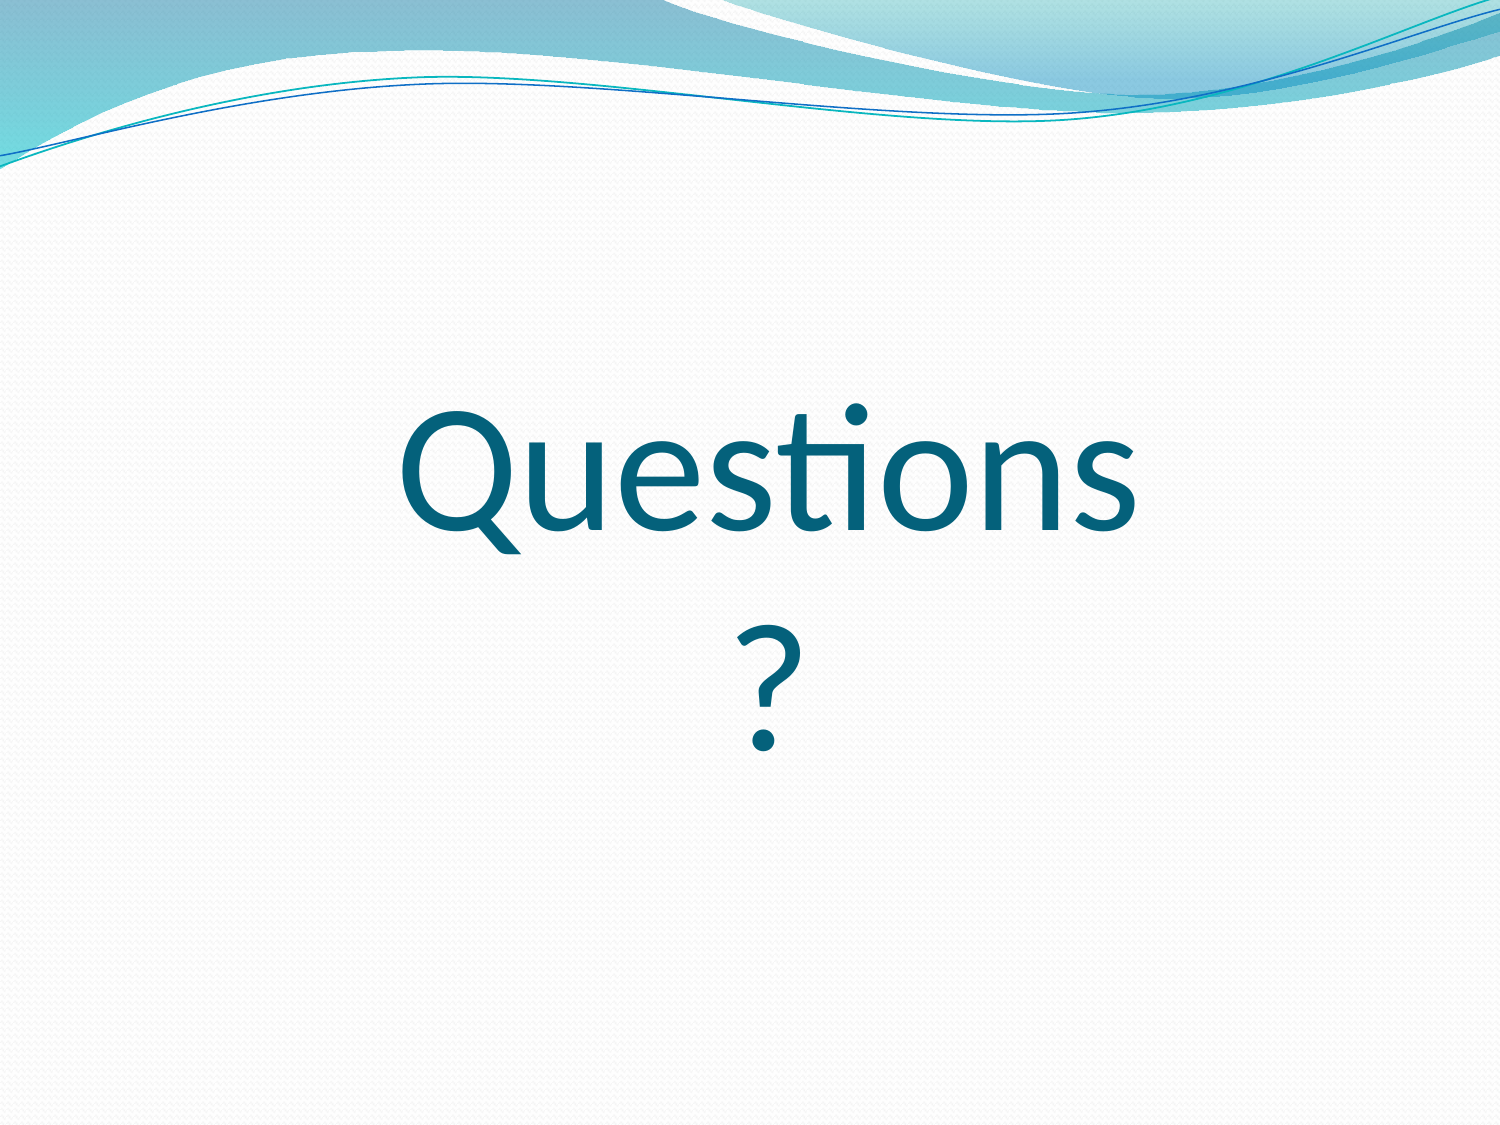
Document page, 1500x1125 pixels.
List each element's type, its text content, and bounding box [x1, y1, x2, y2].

title Questions ? [75, 600, 1463, 788]
